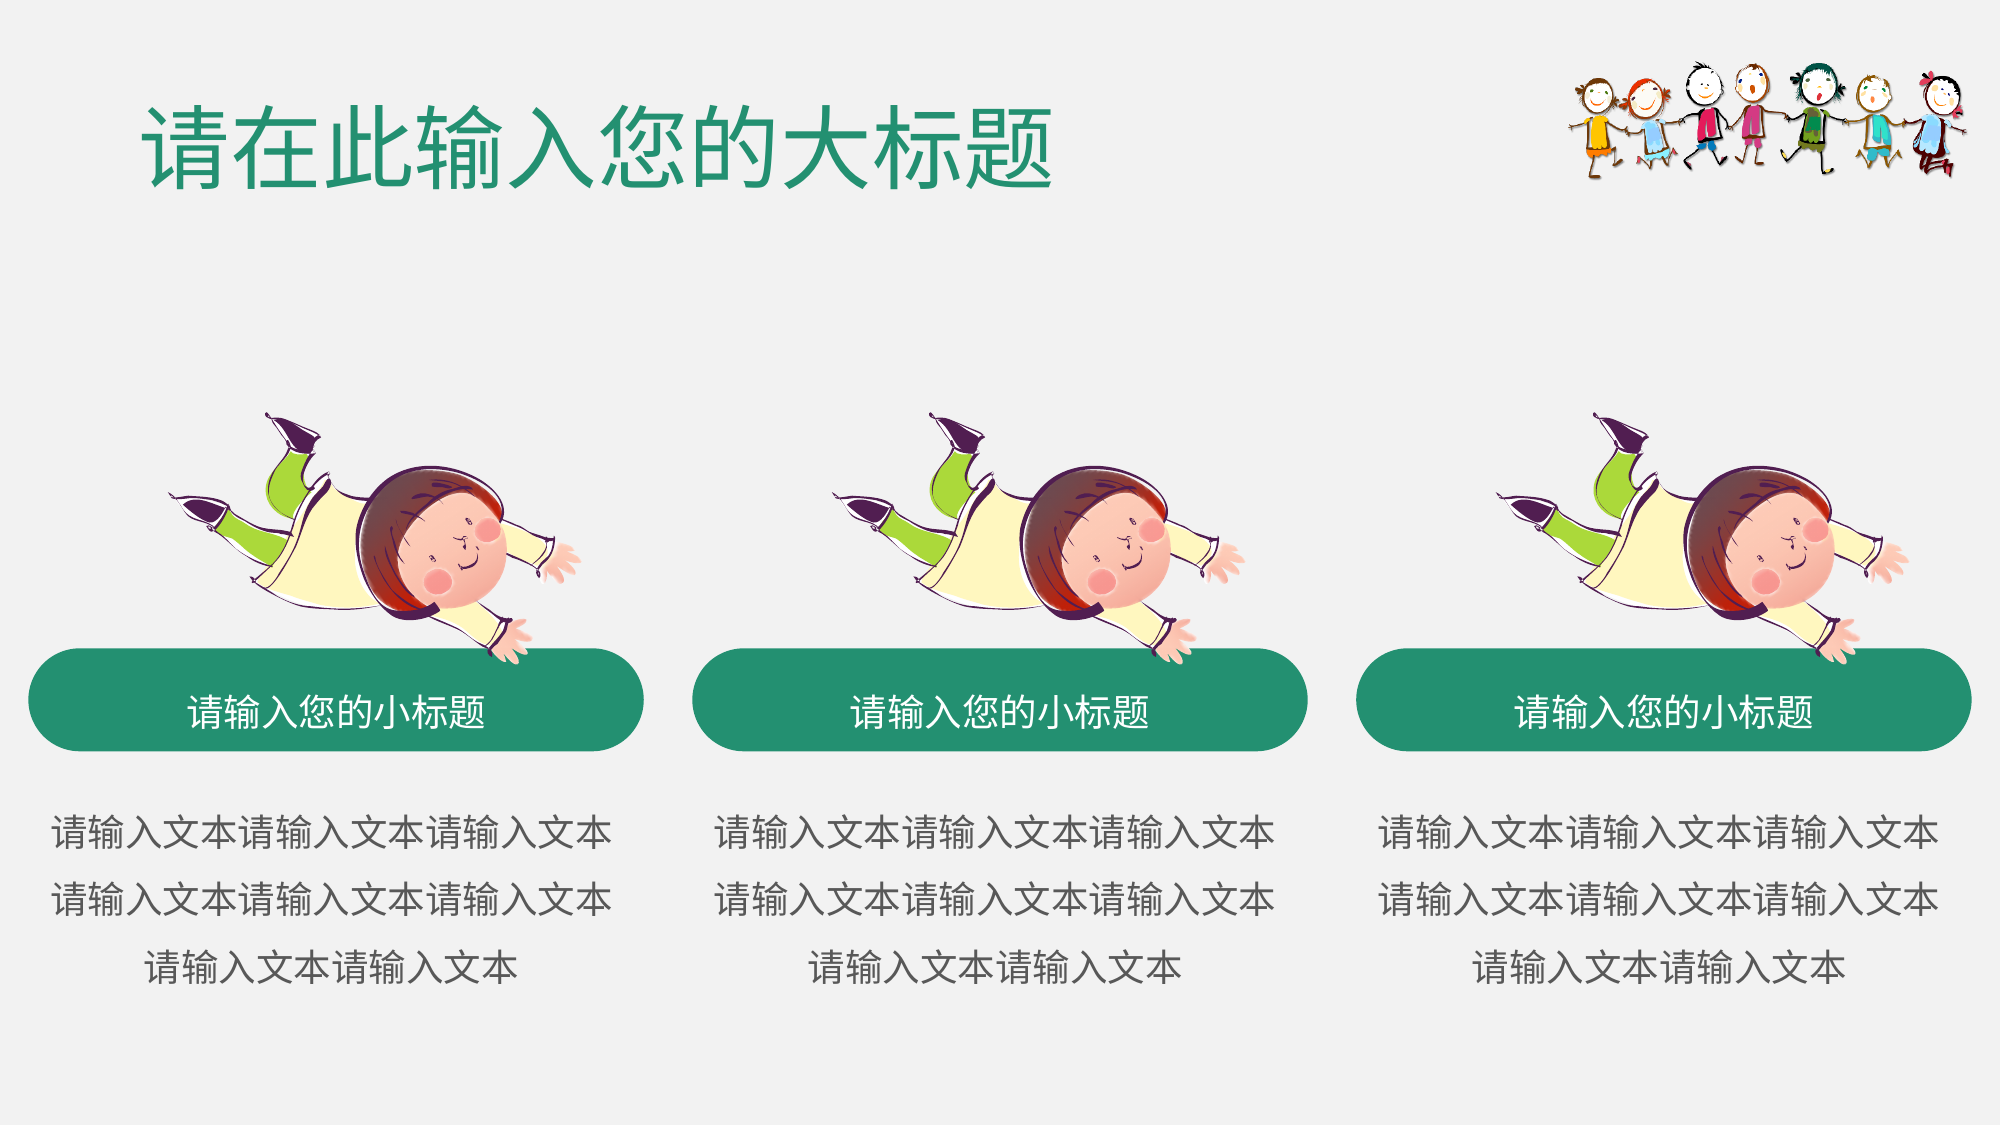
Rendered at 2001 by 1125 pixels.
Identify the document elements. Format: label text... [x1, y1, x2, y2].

picture [1557, 368, 1872, 718]
picture [1876, 61, 1969, 181]
text_box 请输入您的小标题 [27, 647, 645, 753]
title 请在此输入您的大标题 [123, 26, 1876, 210]
text_box 请输入您的小标题 [1355, 647, 1973, 753]
text_box 请输入文本请输入文本请输入文本请输入文本请输入文本请输入文本请输入文本请输入文本 [27, 773, 635, 1002]
picture [893, 368, 1208, 718]
picture [229, 368, 544, 718]
text_box 请输入文本请输入文本请输入文本请输入文本请输入文本请输入文本请输入文本请输入文本 [691, 773, 1299, 1002]
text_box 请输入文本请输入文本请输入文本请输入文本请输入文本请输入文本请输入文本请输入文本 [1355, 773, 1963, 1002]
text_box 请输入您的小标题 [691, 647, 1309, 753]
